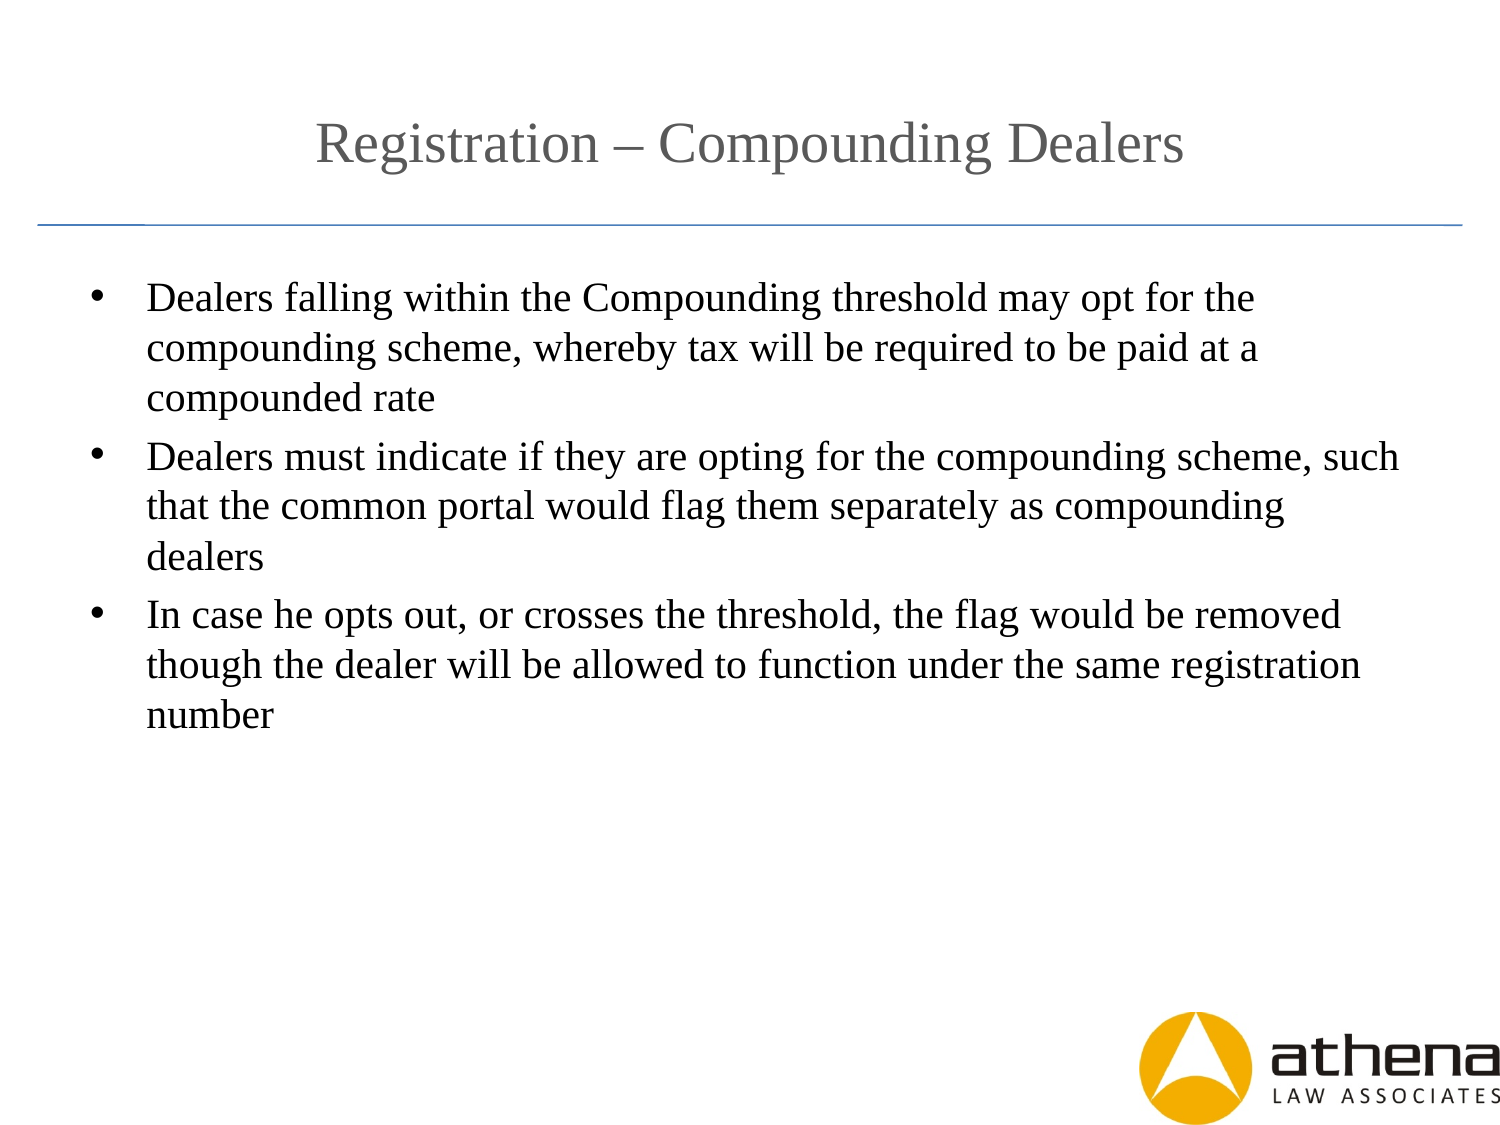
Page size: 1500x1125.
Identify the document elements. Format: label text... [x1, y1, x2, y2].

picture [1139, 1012, 1500, 1125]
list Dealers falling within the Compounding threshold may opt for the compounding scheme, whereby tax will be required to be paid at a compounded rate Dealers must indicate if they are opting for the compounding scheme, such that the common portal would flag them separately as compounding dealers In case he opts out, or crosses the threshold, the flag would be removed though the dealer will be allowed to function under the same registration number [75, 262, 1425, 1005]
title Registration – Compounding Dealers [75, 45, 1425, 233]
